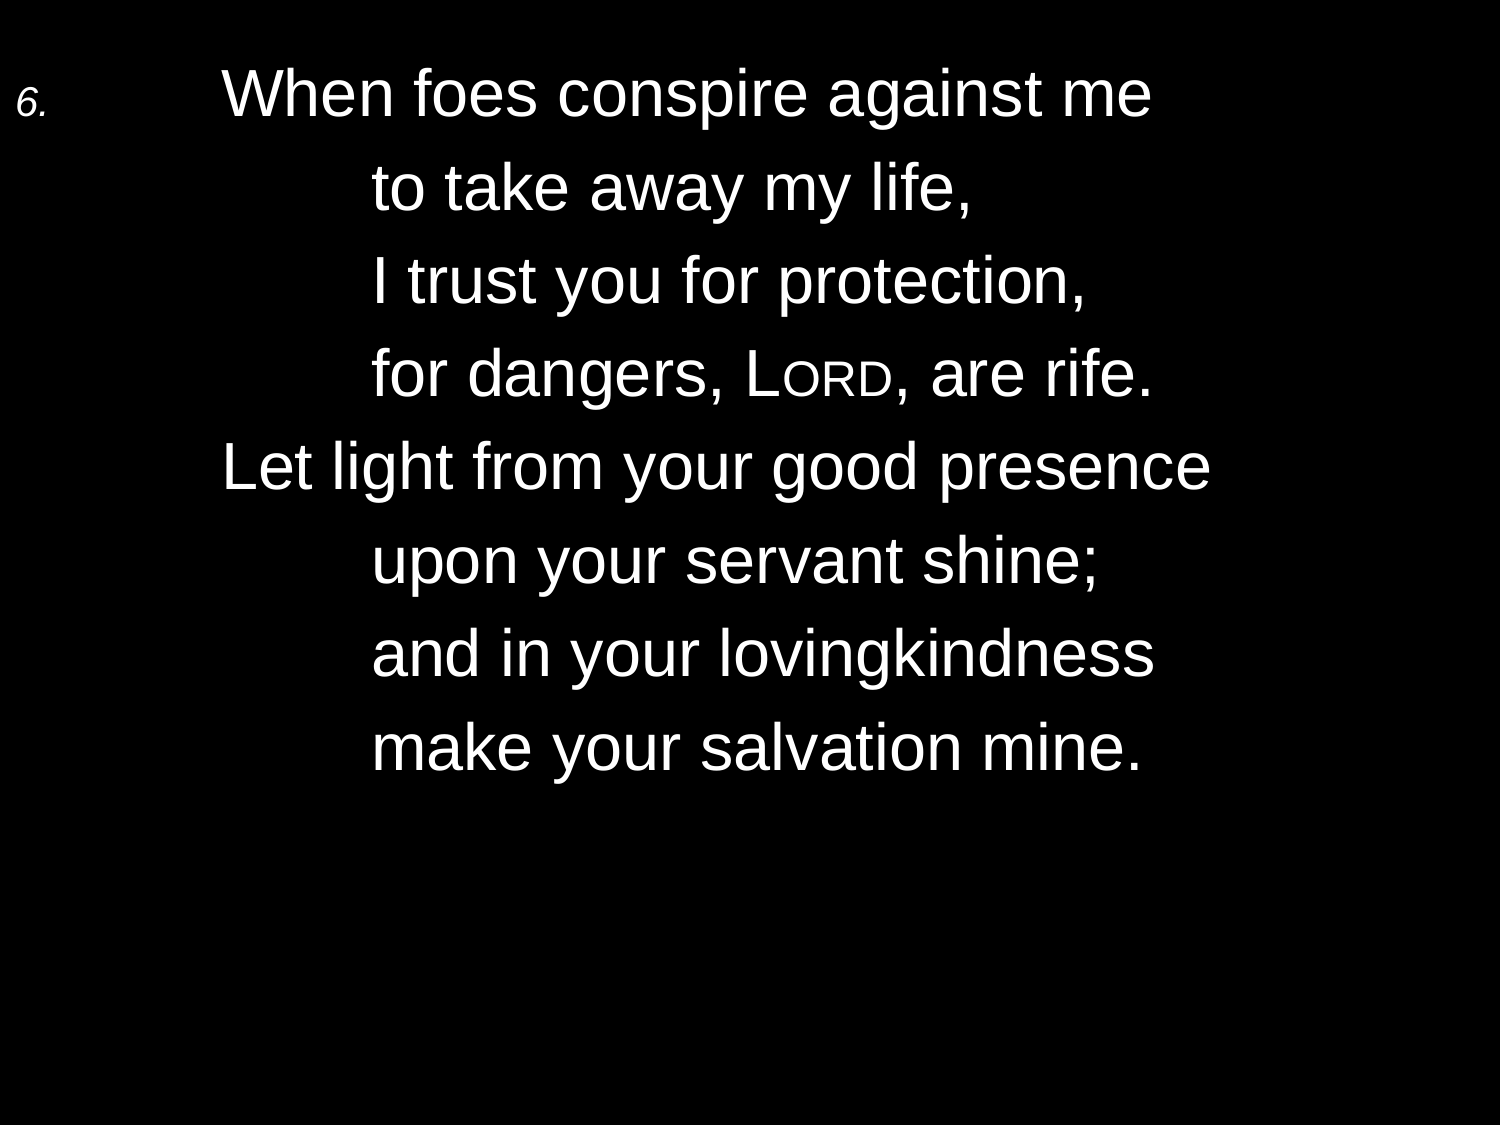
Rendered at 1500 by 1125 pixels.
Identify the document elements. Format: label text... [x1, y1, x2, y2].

list 6. When foes conspire against me to take away my life, I trust you for protection, for dangers, Lord, are rife. Let light from your good presence upon your servant shine; and in your lovingkindness make your salvation mine. [0, 42, 1500, 1047]
